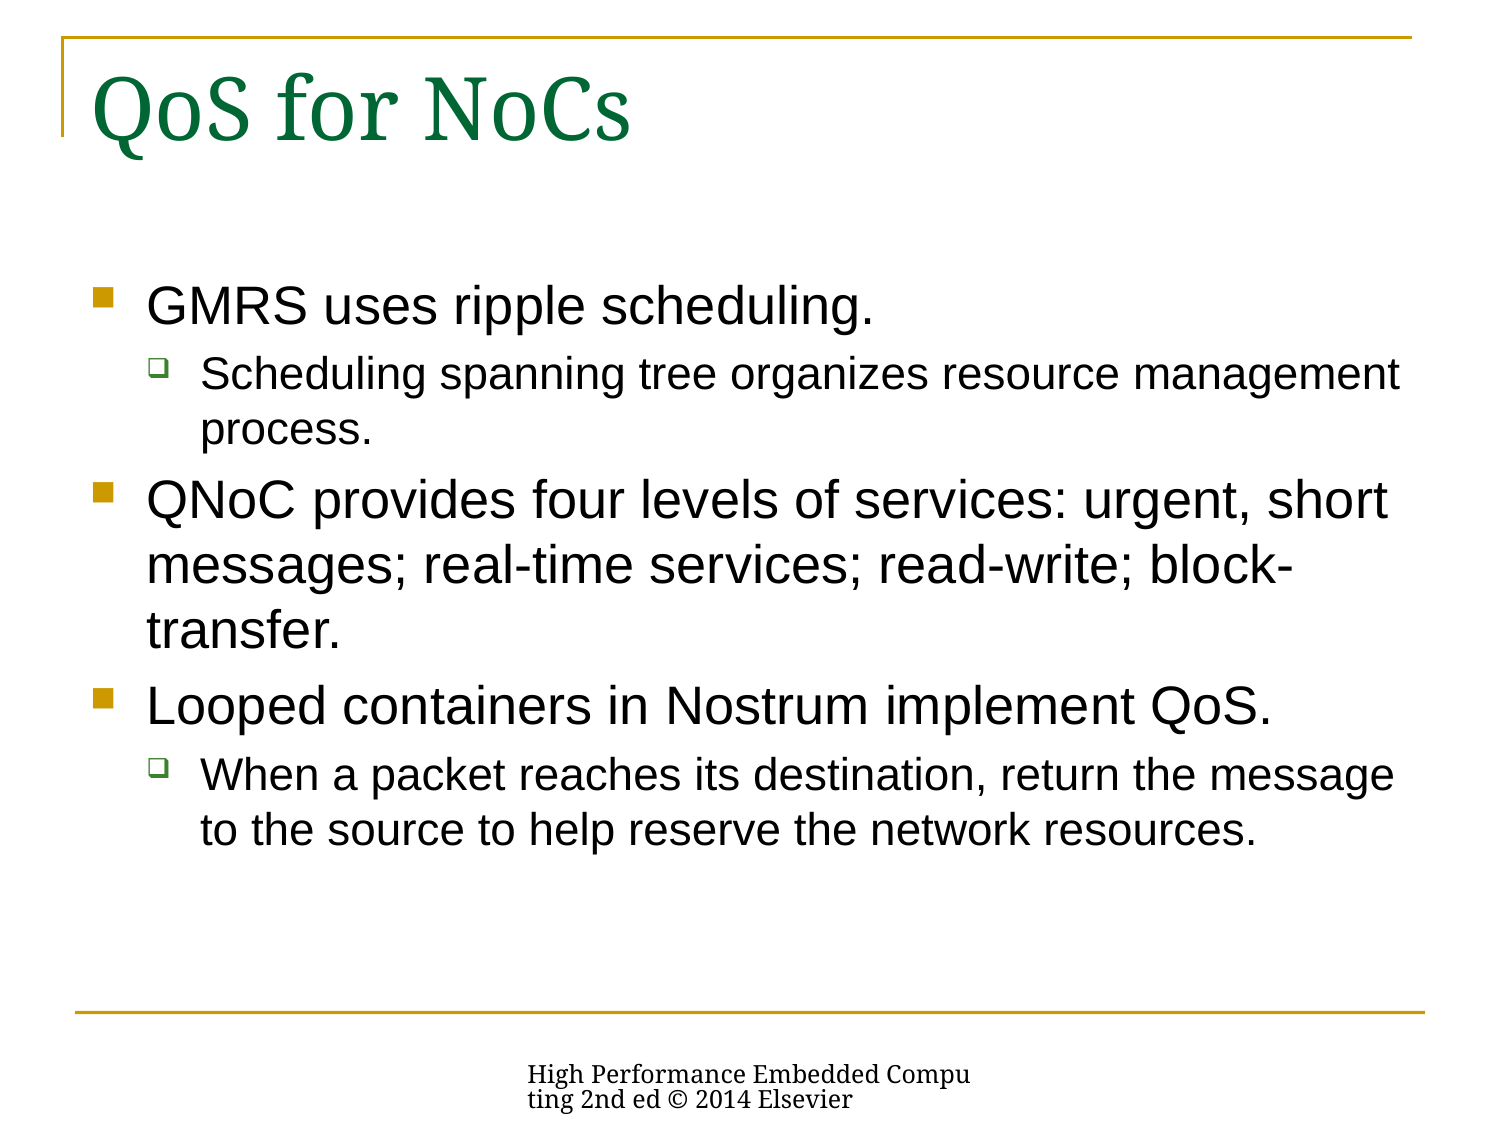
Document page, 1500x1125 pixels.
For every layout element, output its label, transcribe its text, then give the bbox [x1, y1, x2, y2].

list GMRS uses ripple scheduling. Scheduling spanning tree organizes resource management process. QNoC provides four levels of services: urgent, short messages; real-time services; read-write; block-transfer. Looped containers in Nostrum implement QoS. When a packet reaches its destination, return the message to the source to help reserve the network resources. [75, 262, 1425, 1006]
title QoS for NoCs [75, 45, 1425, 233]
footer High Performance Embedded Computing 2nd ed © 2014 Elsevier [512, 1025, 988, 1100]
